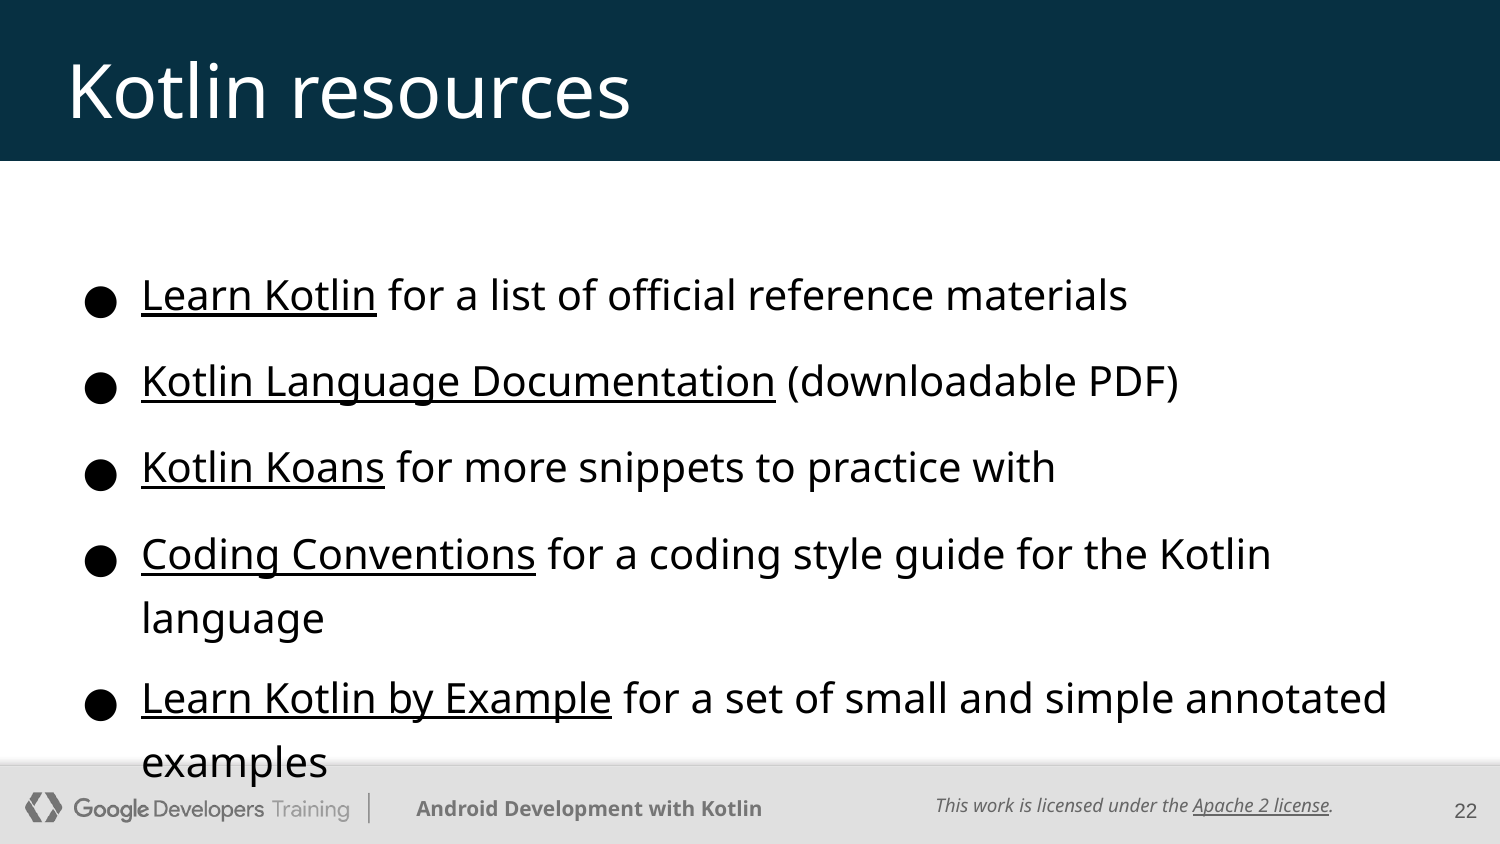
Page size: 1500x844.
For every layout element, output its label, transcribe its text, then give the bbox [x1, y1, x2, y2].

list Learn Kotlin for a list of official reference materials Kotlin Language Documentation (downloadable PDF) Kotlin Koans for more snippets to practice with Coding Conventions for a coding style guide for the Kotlin language Learn Kotlin by Example for a set of small and simple annotated examples [51, 245, 1429, 688]
slide_number ‹#› [1402, 777, 1493, 842]
picture [0, 161, 1500, 844]
title Kotlin resources [51, 28, 1472, 122]
